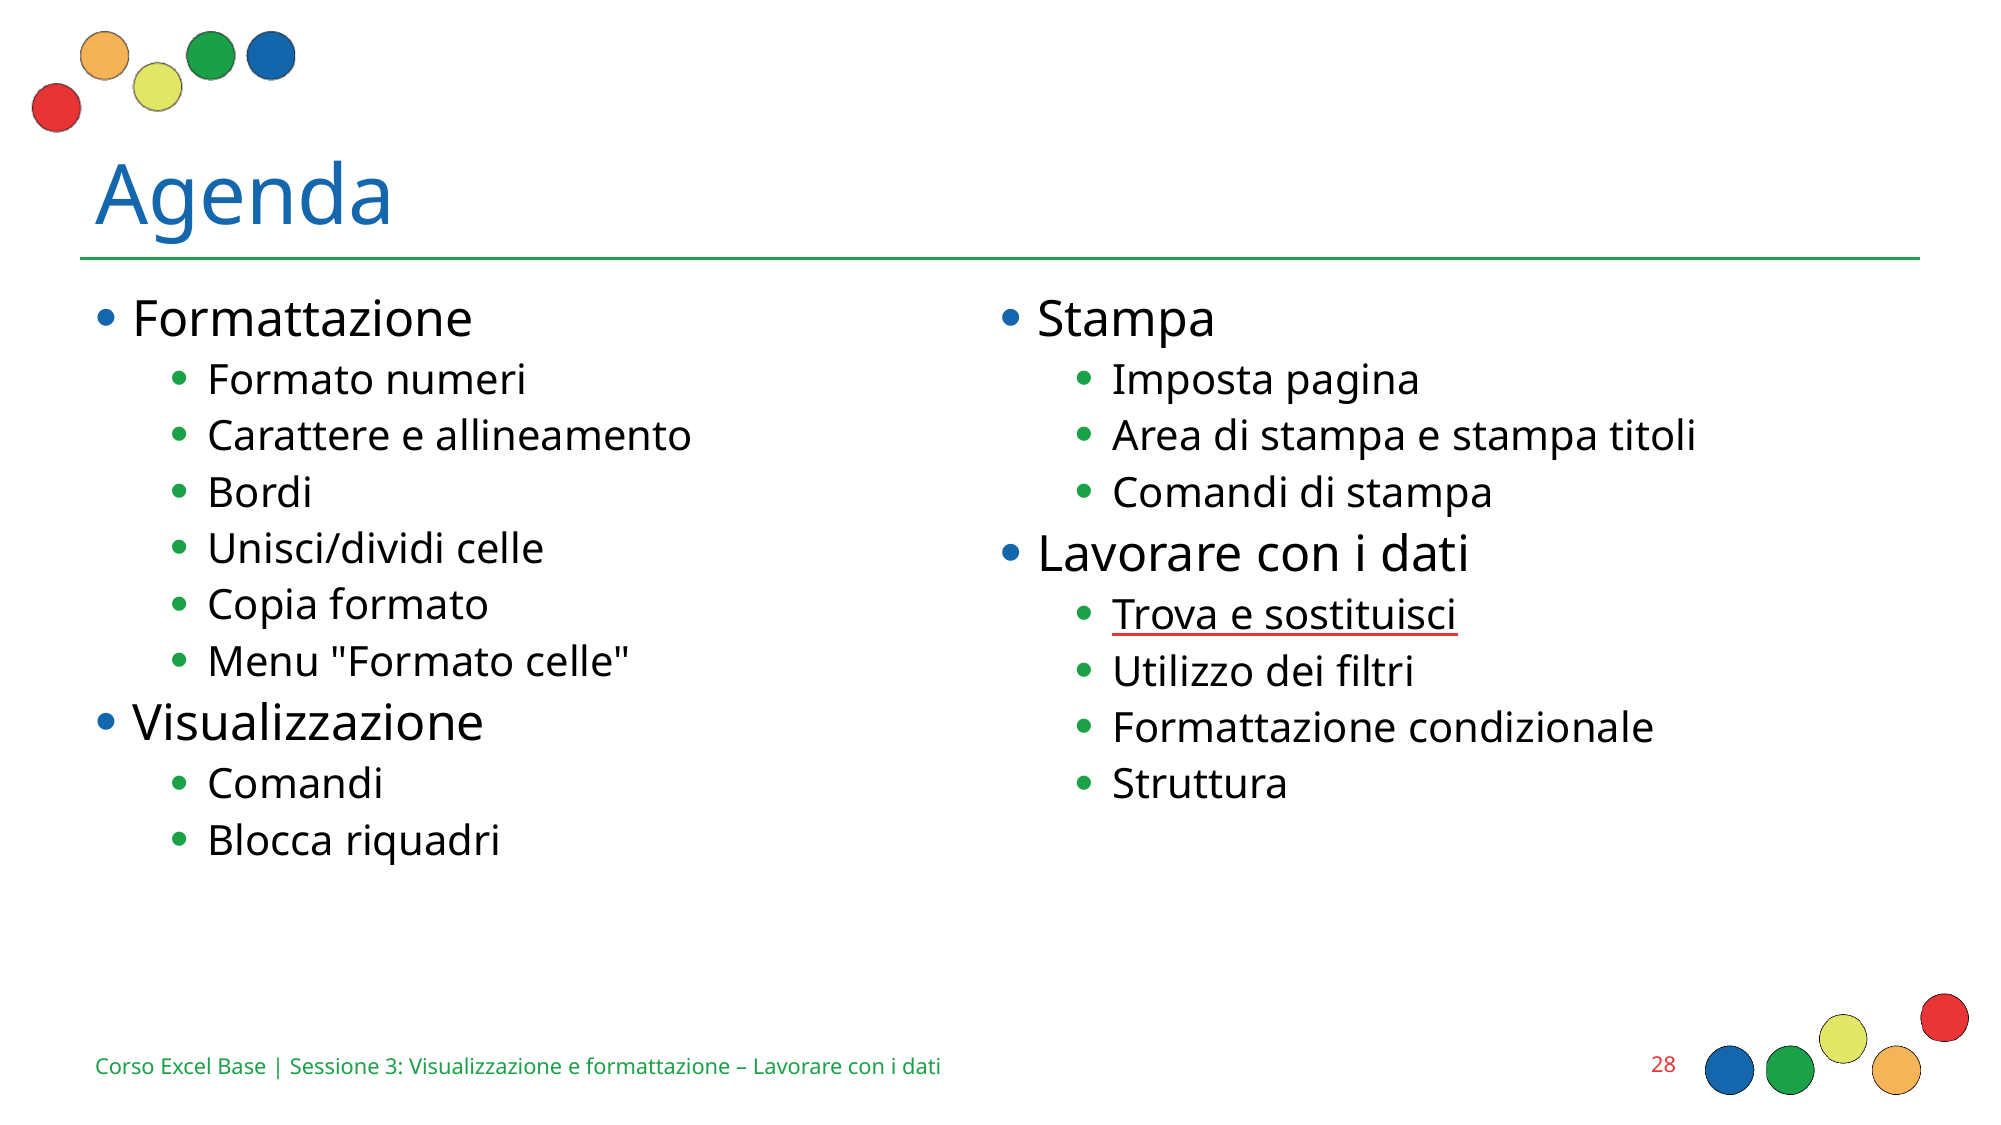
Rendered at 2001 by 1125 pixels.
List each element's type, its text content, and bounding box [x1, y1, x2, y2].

title Agenda [80, 123, 1920, 259]
footer Corso Excel Base | Sessione 3: Visualizzazione e formattazione – Lavorare con i dati [80, 1035, 1571, 1096]
list Formattazione Formato numeri Carattere e allineamento Bordi Unisci/dividi celle Copia formato Menu "Formato celle" Visualizzazione Comandi Blocca riquadri Stampa Imposta pagina Area di stampa e stampa titoli Comandi di stampa Lavorare con i dati Trova e sostituisci Utilizzo dei filtri Formattazione condizionale Struttura [80, 278, 1920, 1011]
slide_number 28 [1583, 1035, 1692, 1096]
picture [1704, 990, 1971, 1096]
picture [29, 30, 295, 135]
